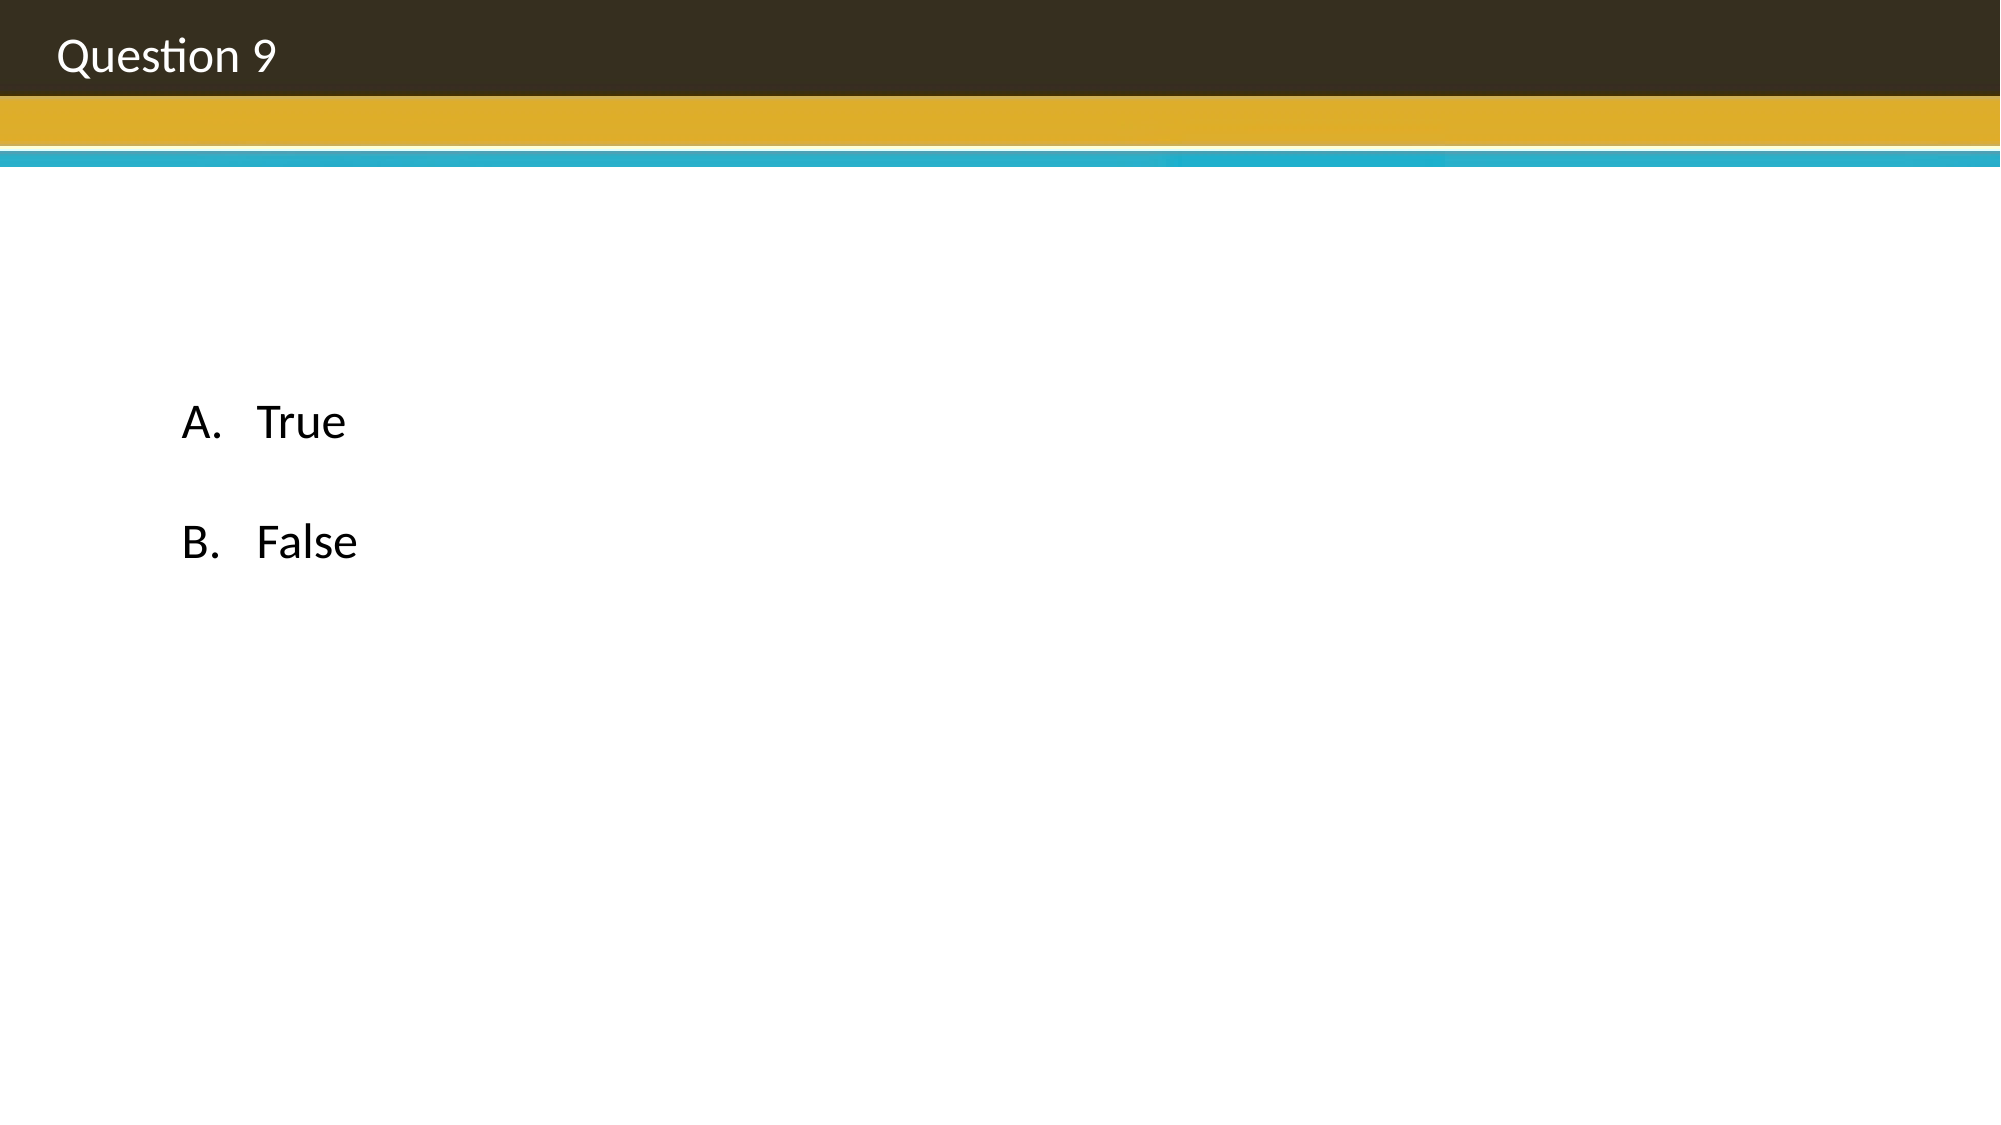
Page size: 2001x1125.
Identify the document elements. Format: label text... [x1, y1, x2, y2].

picture [0, 0, 2000, 167]
text_box Question 9 [41, 14, 293, 90]
